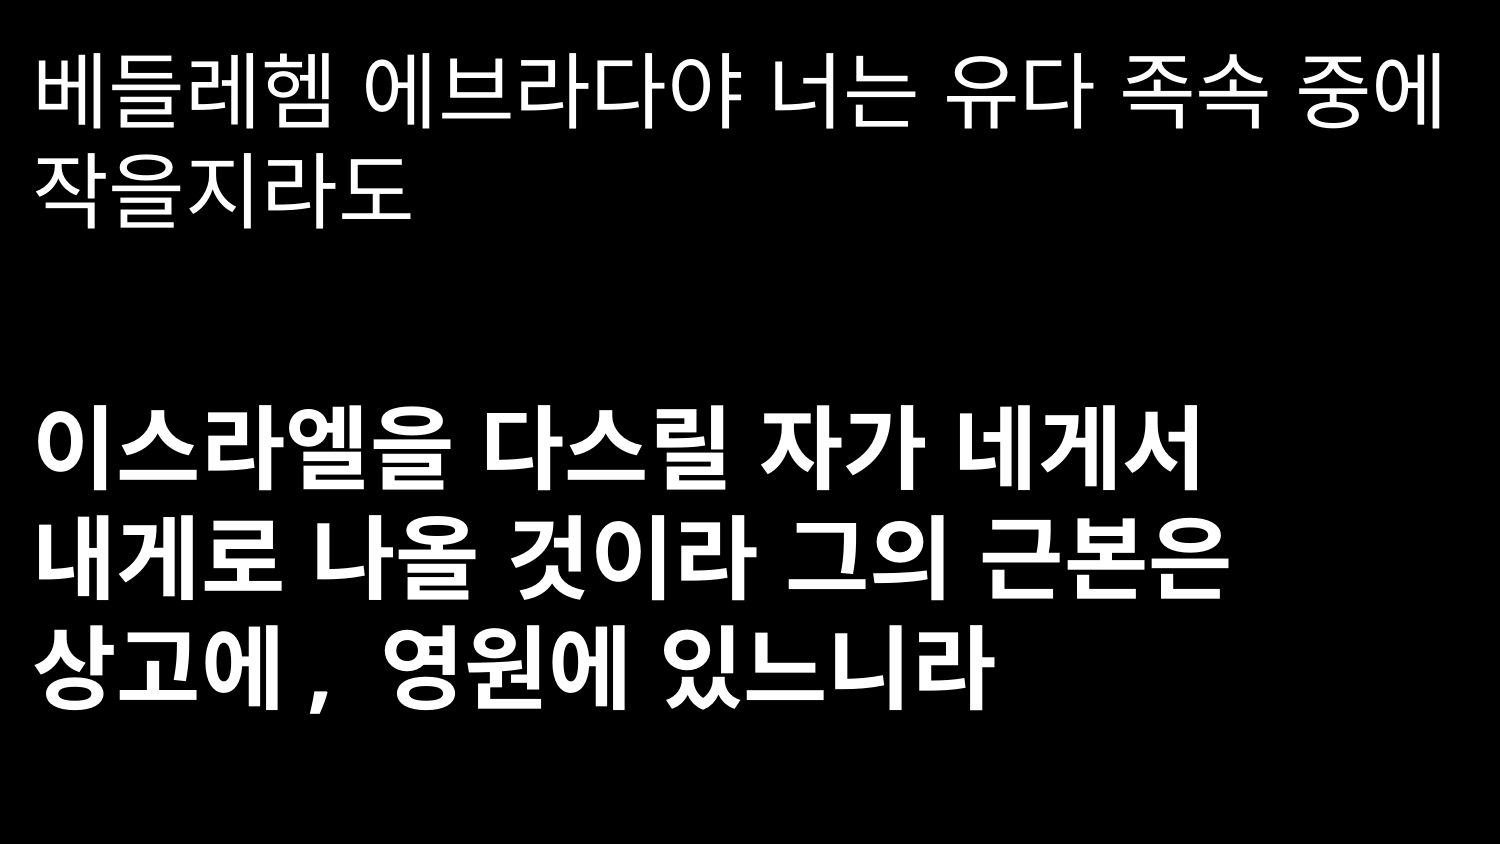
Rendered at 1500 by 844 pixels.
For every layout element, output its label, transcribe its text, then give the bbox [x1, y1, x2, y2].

text_box 이스라엘을 다스릴 자가 네게서 내게로 나올 것이라 그의 근본은 상고에, 영원에 있느니라 [17, 383, 1483, 729]
text_box 베들레헴 에브라다야 너는 유다 족속 중에 작을지라도 [17, 32, 1483, 247]
